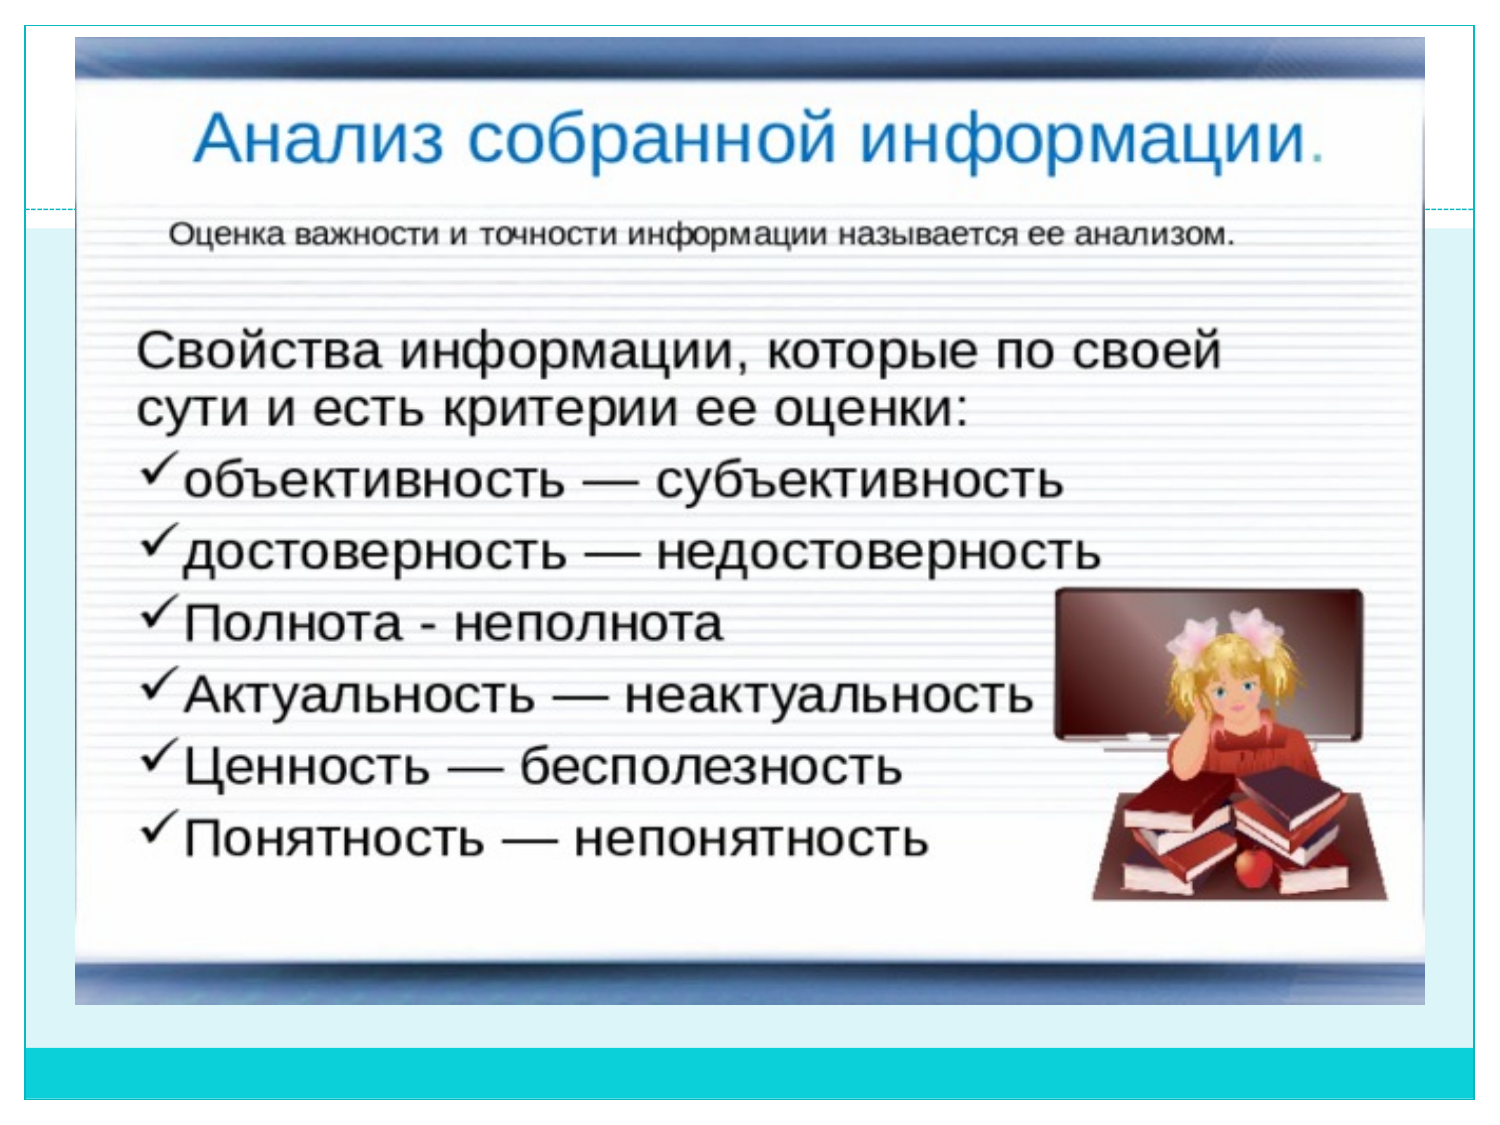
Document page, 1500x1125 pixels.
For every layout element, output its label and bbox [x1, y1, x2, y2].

list [74, 37, 1426, 1006]
